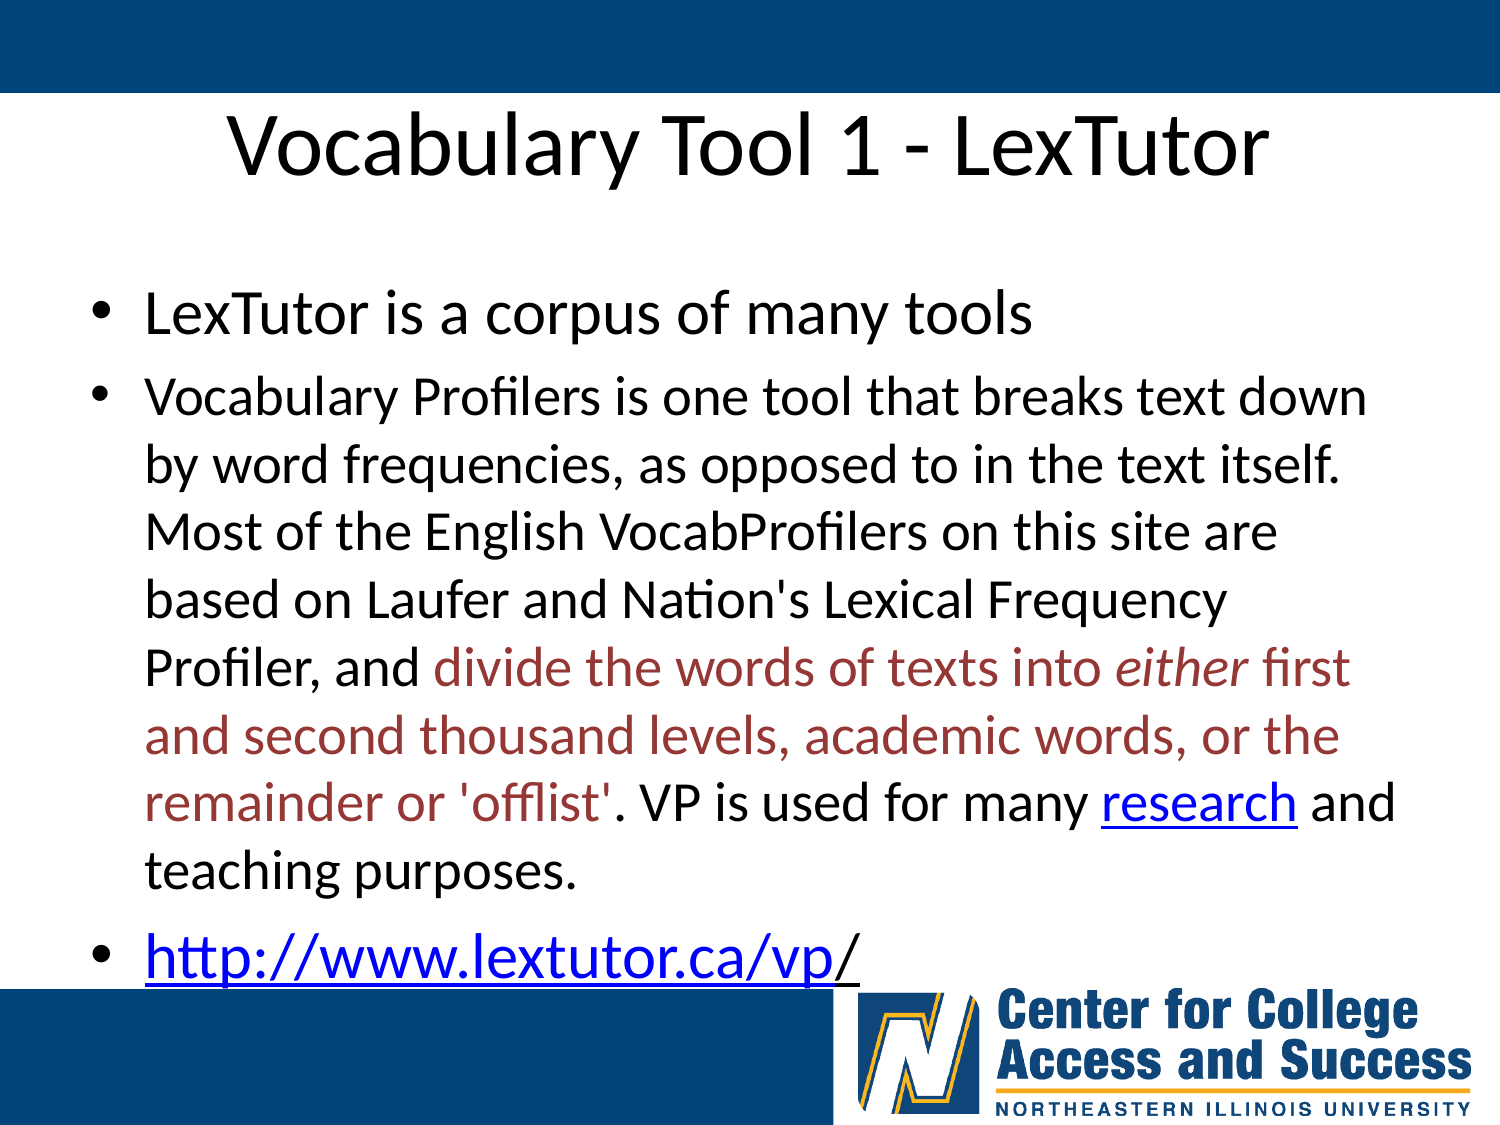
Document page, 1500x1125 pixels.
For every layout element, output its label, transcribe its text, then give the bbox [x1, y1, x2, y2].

picture [0, 989, 834, 1125]
title Vocabulary Tool 1 - LexTutor [75, 102, 1425, 233]
picture [0, 0, 1500, 93]
picture [858, 988, 1471, 1116]
list LexTutor is a corpus of many tools Vocabulary Profilers is one tool that breaks text down by word frequencies, as opposed to in the text itself. Most of the English VocabProfilers on this site are based on Laufer and Nation's Lexical Frequency Profiler, and divide the words of texts into either first and second thousand levels, academic words, or the remainder or 'offlist'. VP is used for many research and teaching purposes. http://www.lextutor.ca/vp/ [75, 262, 1425, 1005]
